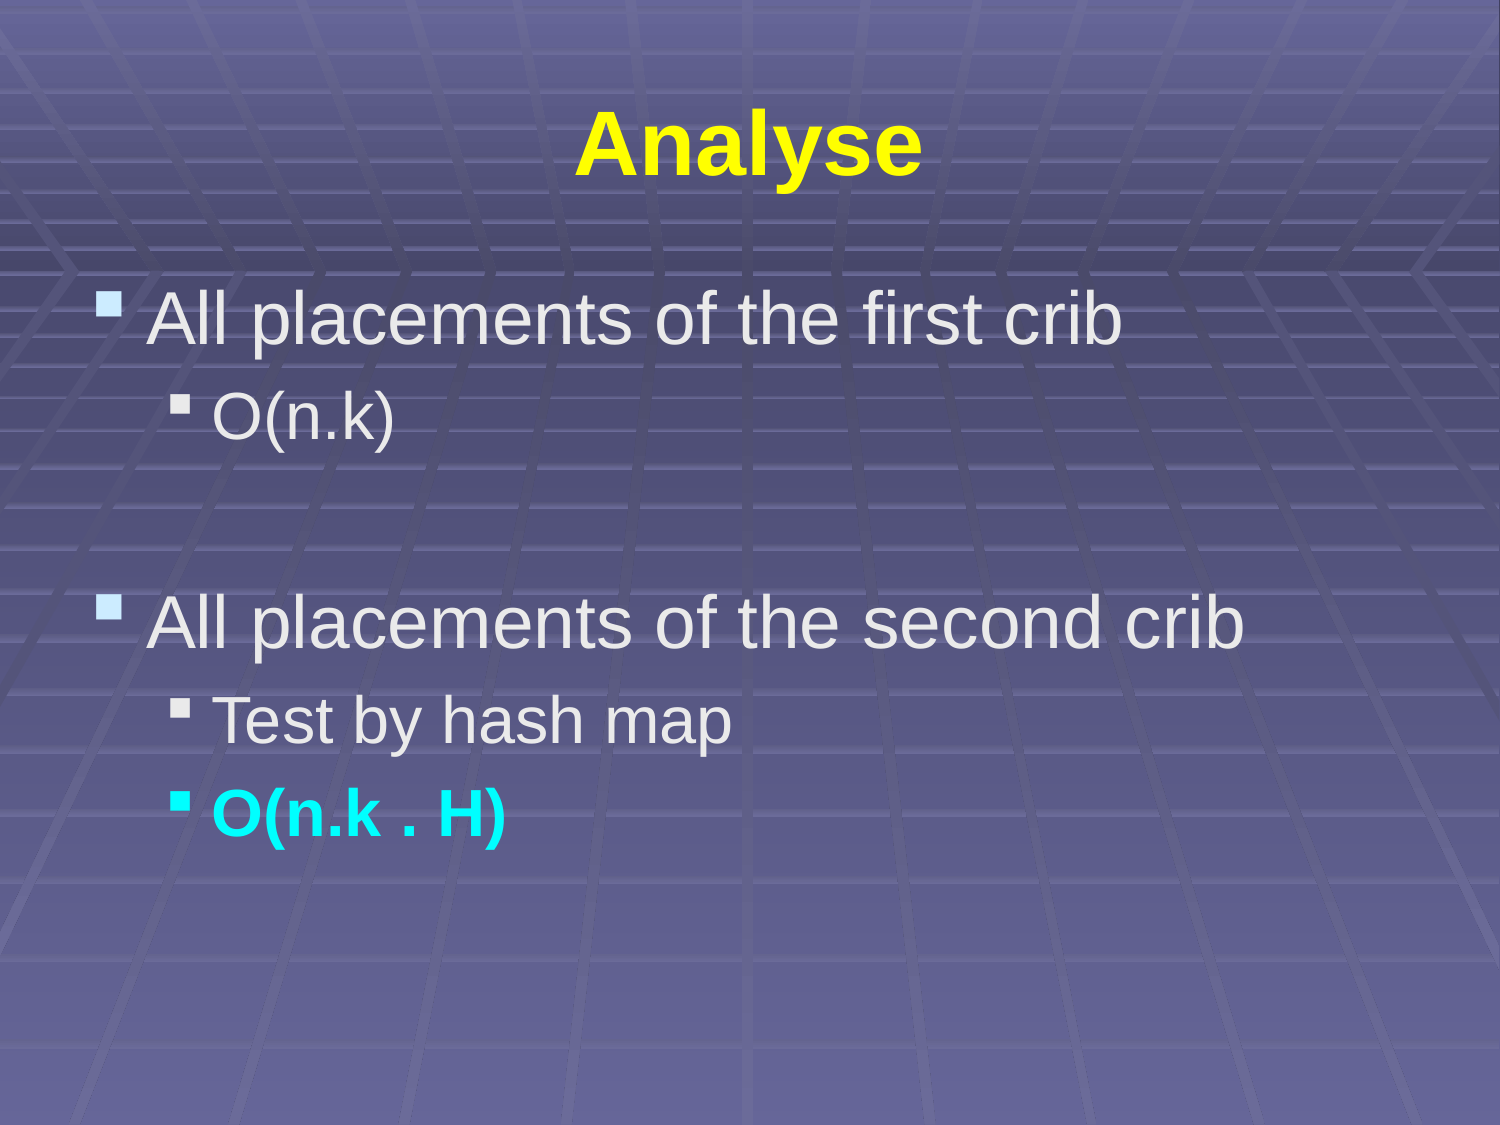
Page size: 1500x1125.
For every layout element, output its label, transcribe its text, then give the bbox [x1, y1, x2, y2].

title Analyse [74, 44, 1425, 233]
list All placements of the first crib O(n.k) All placements of the second crib Test by hash map O(n.k . H) [74, 261, 1425, 1001]
